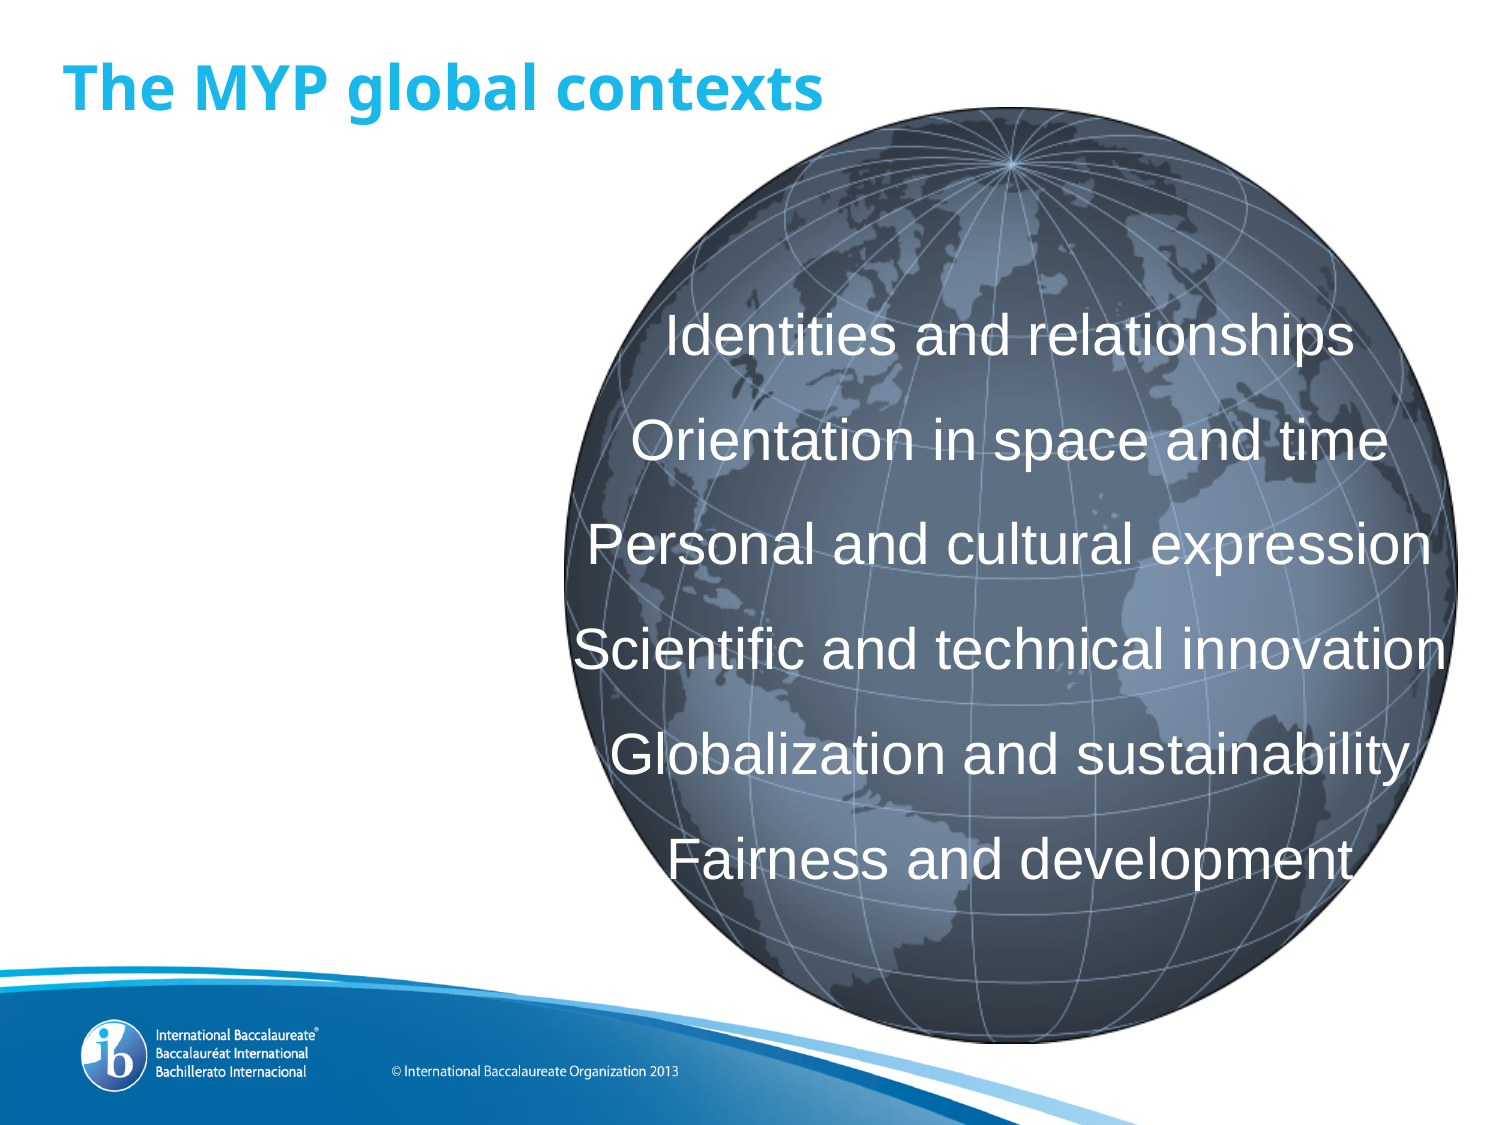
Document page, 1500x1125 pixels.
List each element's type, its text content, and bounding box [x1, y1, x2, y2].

picture [0, 107, 1500, 1125]
title The MYP global contexts [62, 0, 1413, 180]
